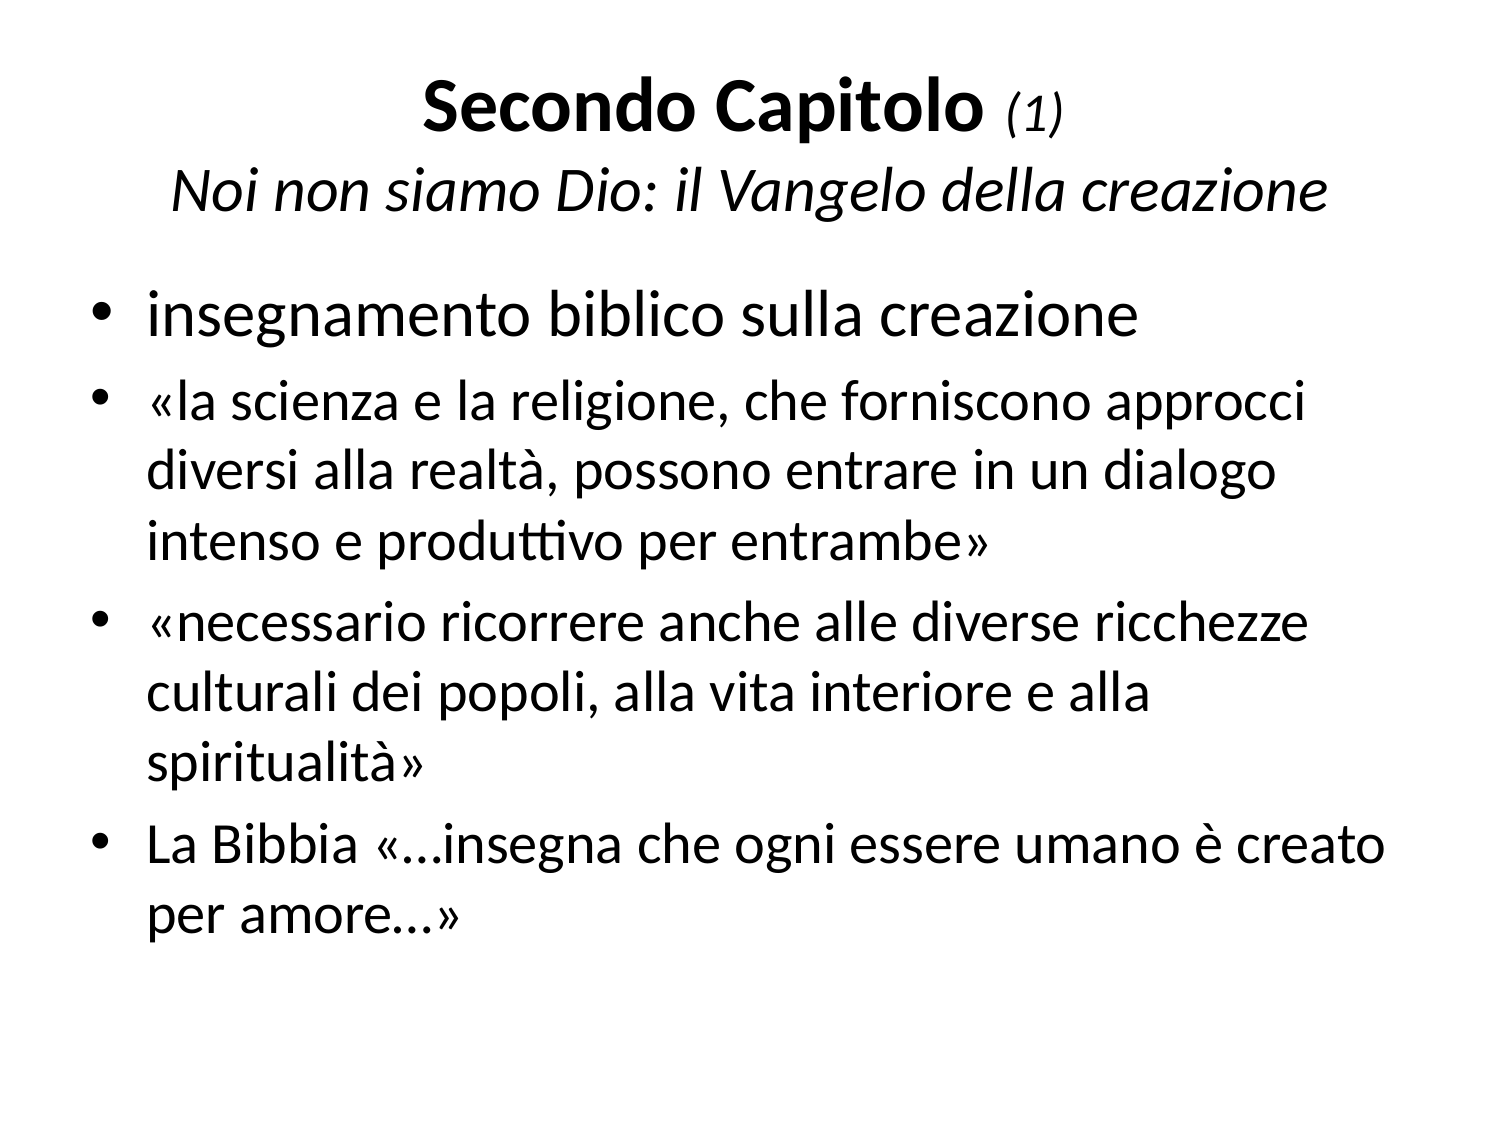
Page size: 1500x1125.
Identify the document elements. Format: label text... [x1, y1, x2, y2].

list insegnamento biblico sulla creazione «la scienza e la religione, che forniscono approcci diversi alla realtà, possono entrare in un dialogo intenso e produttivo per entrambe» «necessario ricorrere anche alle diverse ricchezze culturali dei popoli, alla vita interiore e alla spiritualità» La Bibbia «…insegna che ogni essere umano è creato per amore…» [75, 262, 1425, 1005]
title Secondo Capitolo (1) Noi non siamo Dio: il Vangelo della creazione [75, 45, 1425, 233]
